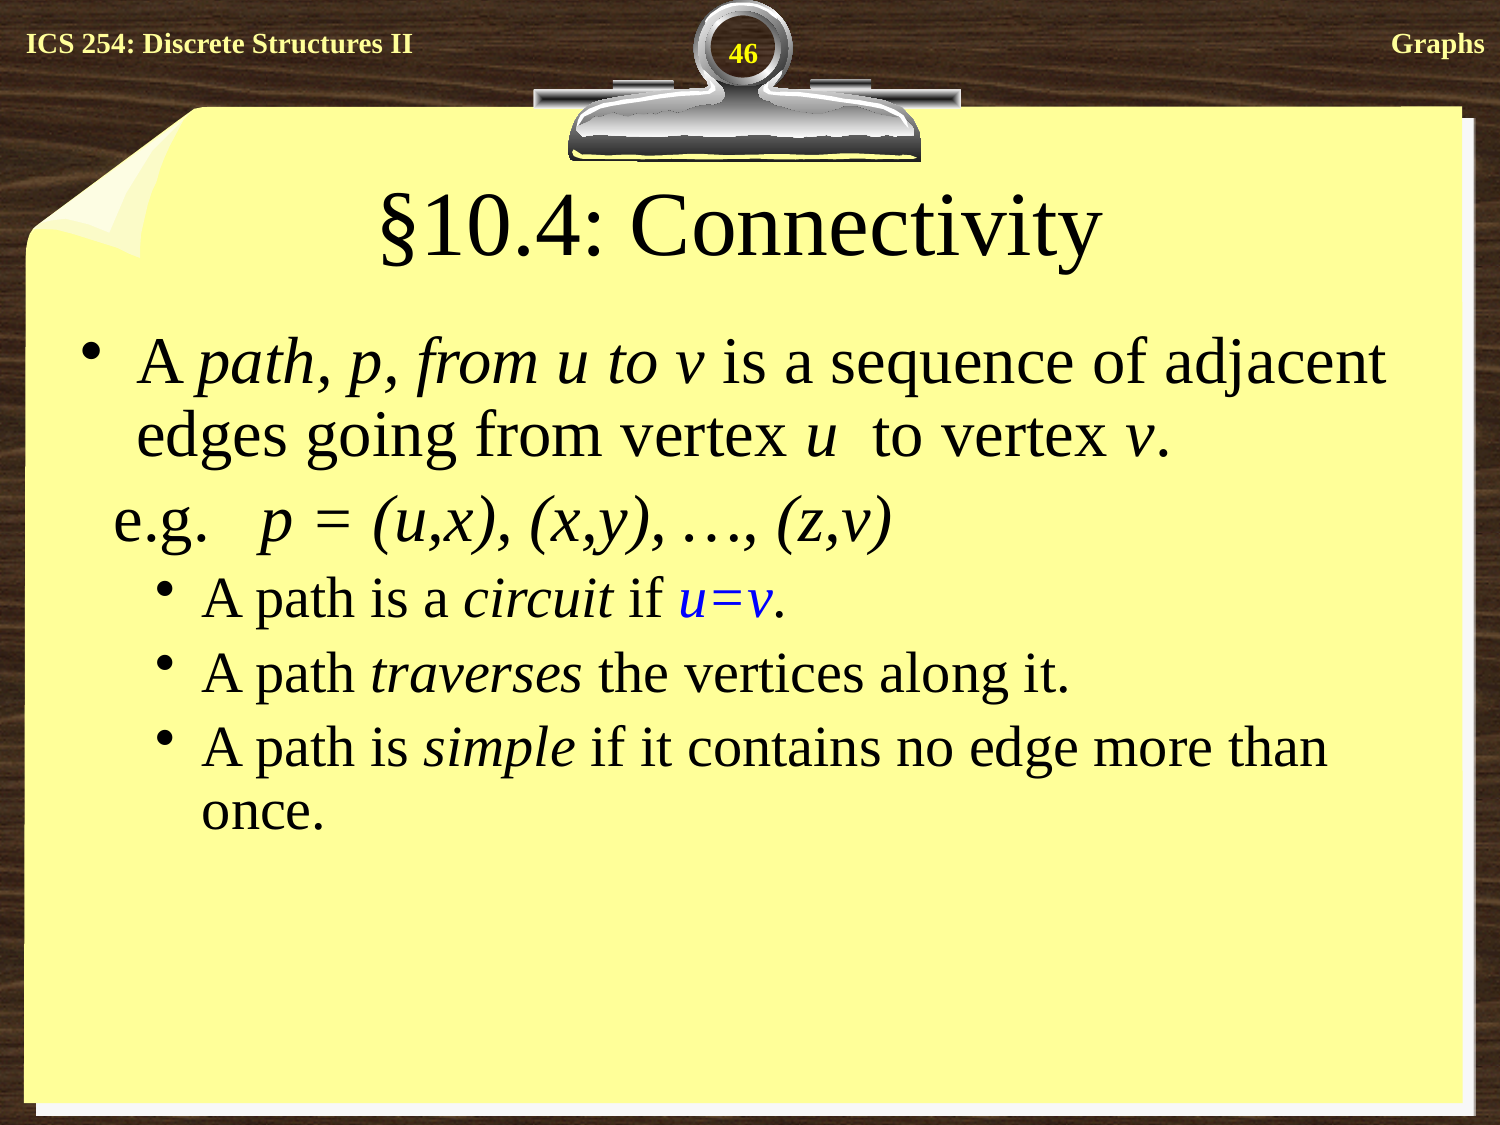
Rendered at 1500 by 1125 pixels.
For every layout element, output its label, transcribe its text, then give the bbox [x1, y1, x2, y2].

slide_number 46 [394, 18, 774, 84]
picture [0, 0, 1500, 1125]
picture [673, 84, 708, 89]
title §10.4: Connectivity [77, 125, 1403, 313]
list A path, p, from u to v is a sequence of adjacent edges going from vertex u to vertex v. e.g. p = (u,x), (x,y), …, (z,v) A path is a circuit if u=v. A path traverses the vertices along it. A path is simple if it contains no edge more than once. [64, 318, 1405, 975]
